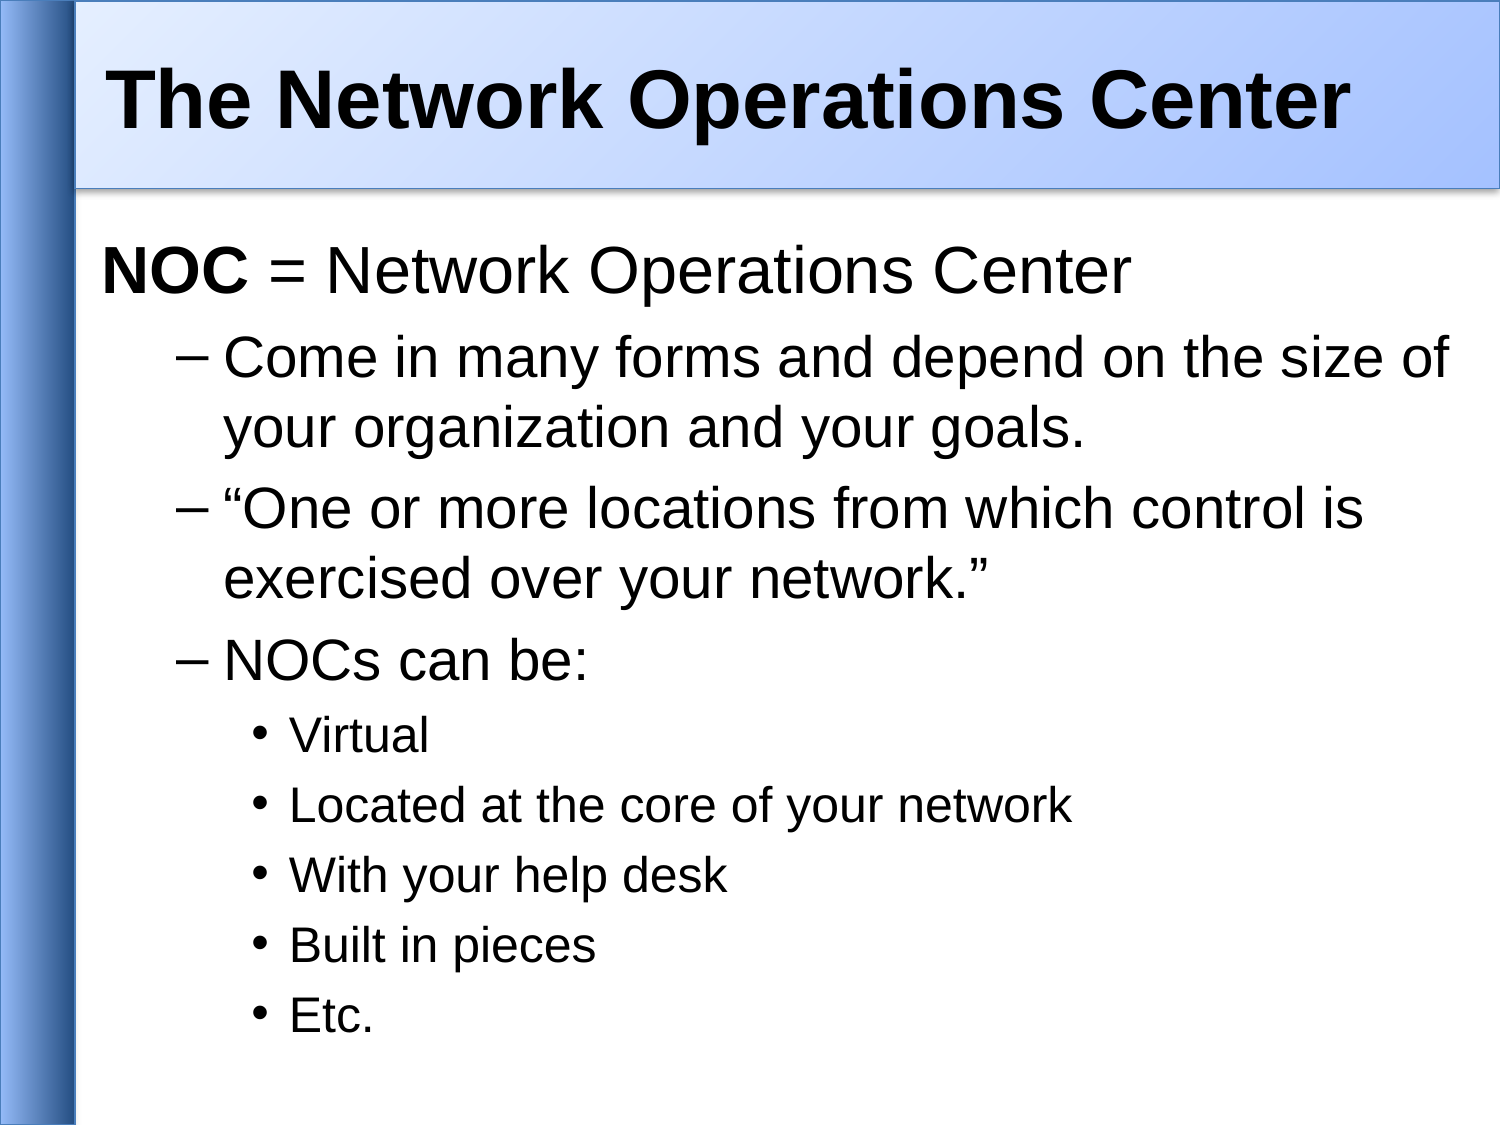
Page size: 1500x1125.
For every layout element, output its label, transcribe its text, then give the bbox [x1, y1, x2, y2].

title The Network Operations Center [74, 0, 1500, 189]
list NOC = Network Operations Center Come in many forms and depend on the size of your organization and your goals. “One or more locations from which control is exercised over your network.” NOCs can be: Virtual Located at the core of your network With your help desk Built in pieces Etc. [86, 219, 1470, 1116]
